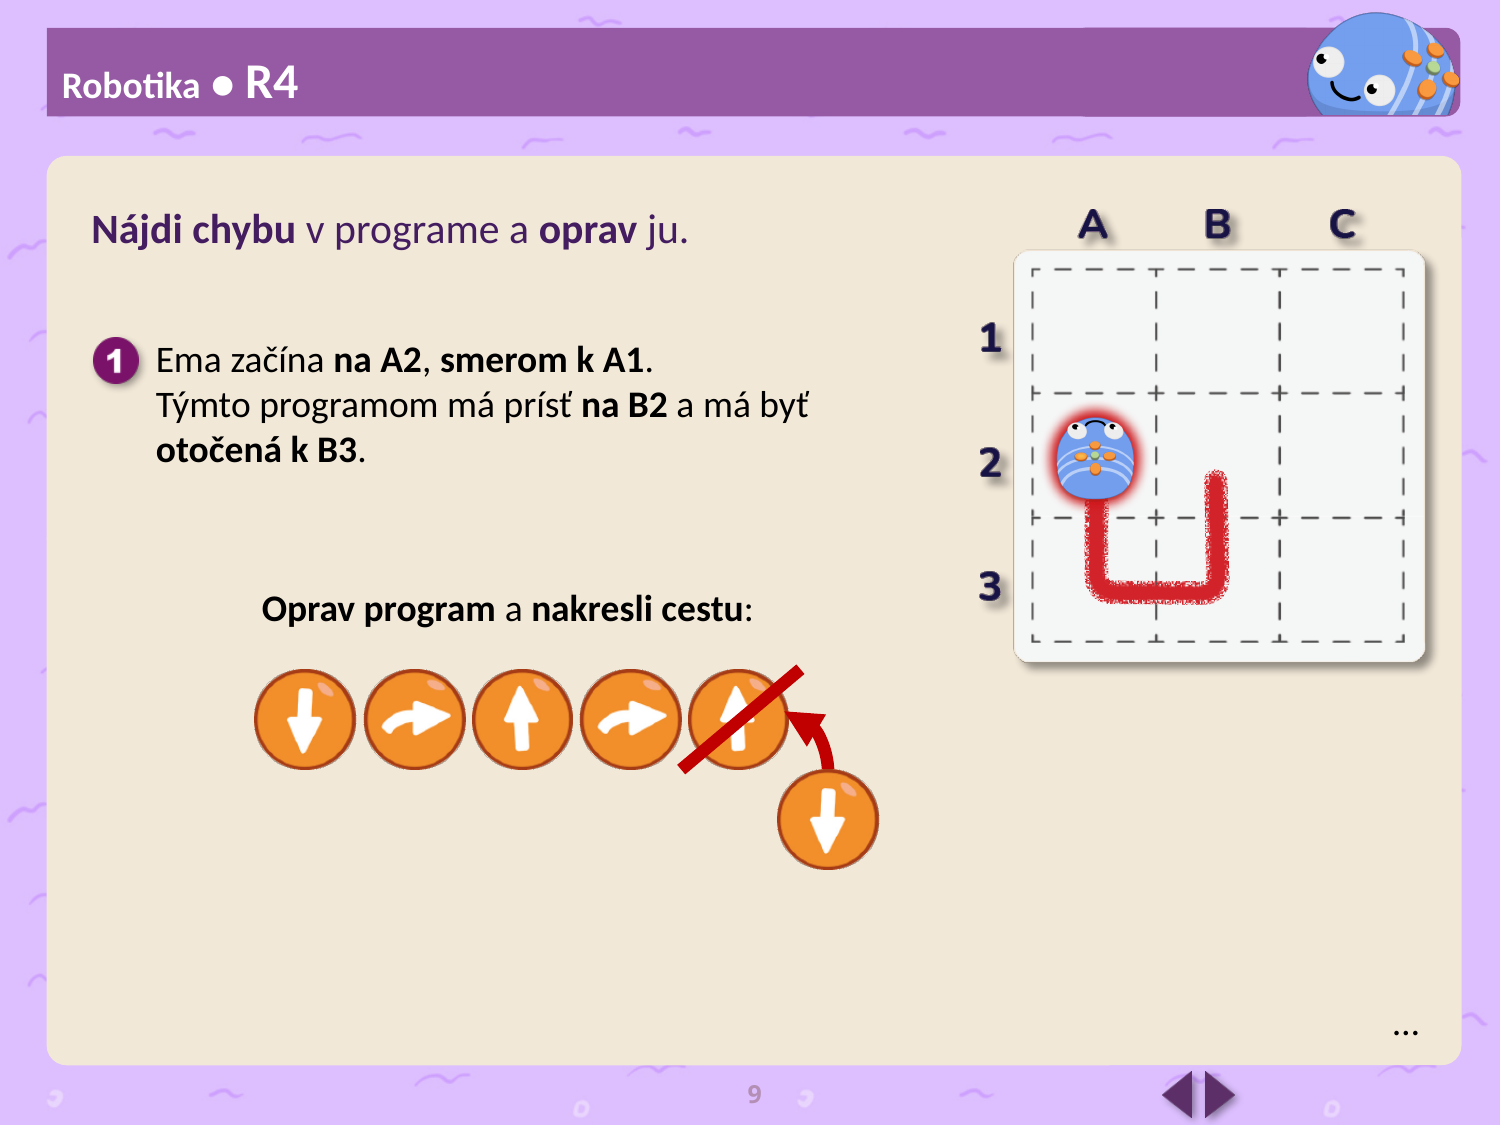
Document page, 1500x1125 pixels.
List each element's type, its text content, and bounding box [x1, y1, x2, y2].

title Robotika ● R4 [46, 27, 1307, 117]
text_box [254, 669, 880, 870]
text_box Ema začína na A2, smerom k A1. Týmto programom má prísť na B2 a má byť otočená k B3. [141, 327, 829, 478]
picture [92, 337, 139, 384]
picture [979, 209, 1431, 669]
text_box Oprav program a nakresli cestu: [247, 576, 917, 636]
text_box … [1378, 990, 1483, 1096]
text_box Nájdi chybu v programe a oprav ju. [76, 194, 718, 260]
picture [0, 0, 1500, 1125]
text_box [45, 154, 1463, 1067]
slide_number 9 [718, 1067, 792, 1125]
